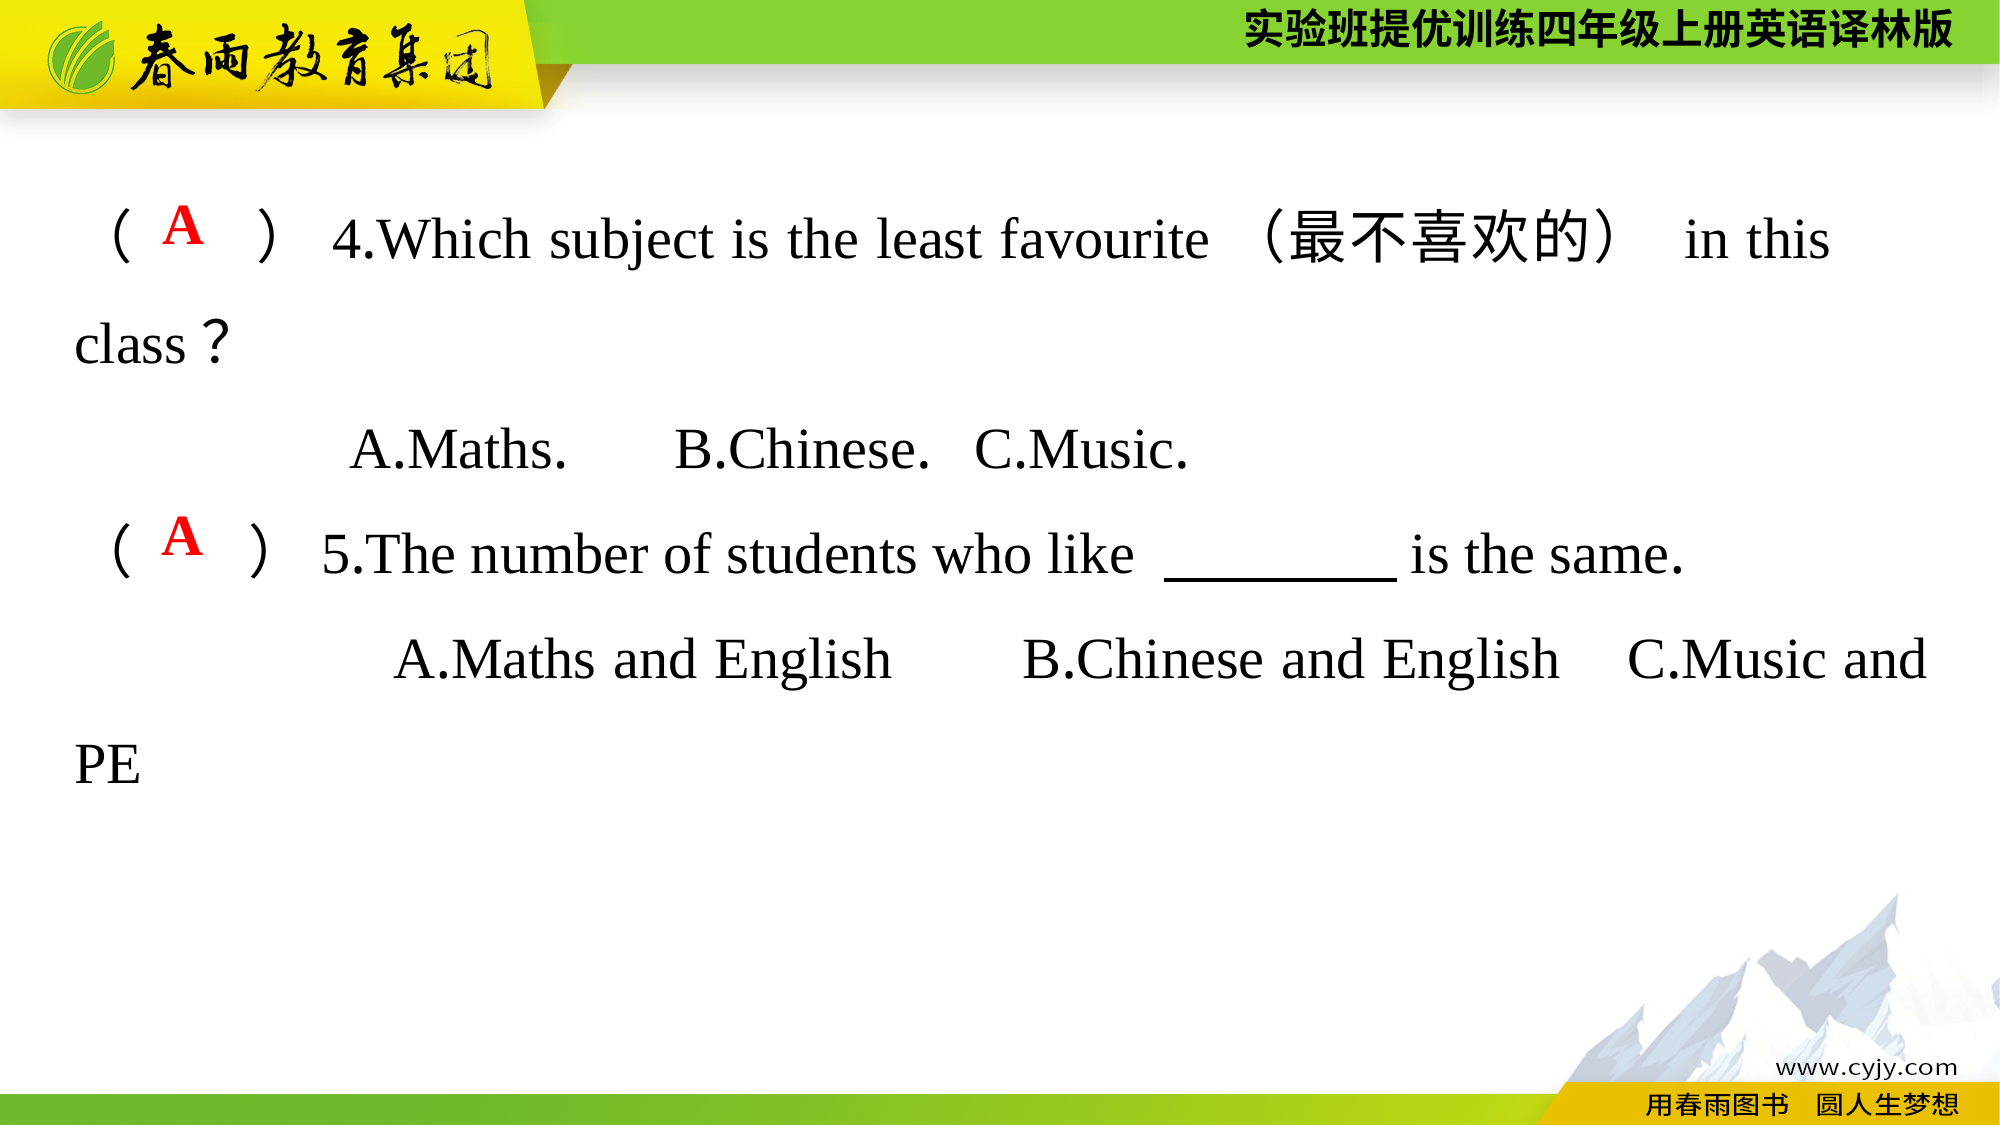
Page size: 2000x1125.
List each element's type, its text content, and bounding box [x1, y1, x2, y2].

text_box A [146, 489, 219, 575]
list （ ）4.Which subject is the least favourite（最不喜欢的） in this class？ A.Maths. B.Chinese. C.Music. （ ）5.The number of students who like is the same. A.Maths and English B.Chinese and English C.Music and PE [59, 157, 1944, 690]
picture [0, 0, 2000, 1125]
text_box A [147, 178, 220, 264]
